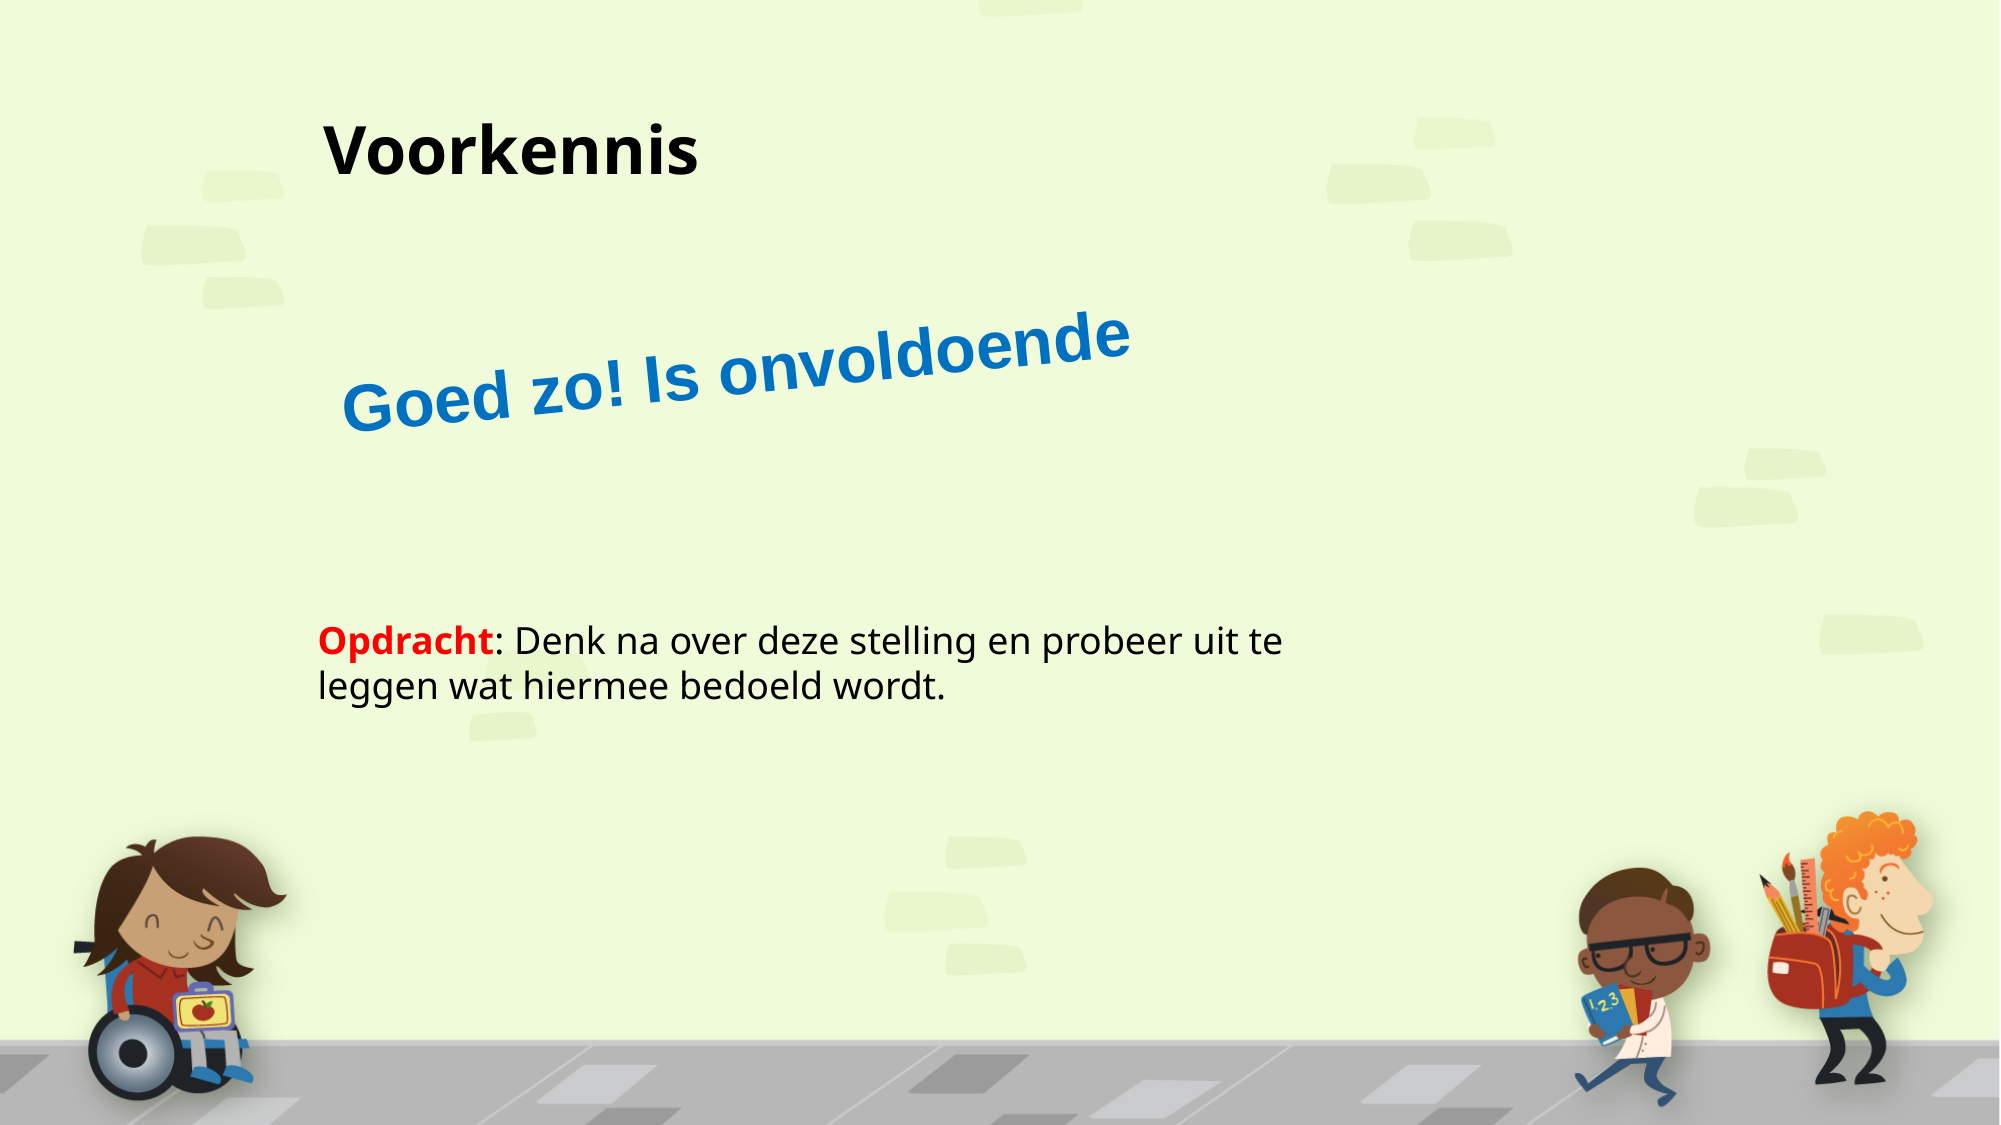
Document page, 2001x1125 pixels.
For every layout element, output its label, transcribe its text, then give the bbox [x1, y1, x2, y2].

picture [0, 0, 2000, 1125]
text_box Goed zo! Is onvoldoende [317, 148, 2000, 457]
text_box Voorkennis [308, 101, 1309, 196]
text_box Opdracht: Denk na over deze stelling en probeer uit te leggen wat hiermee bedoeld wordt. [303, 609, 1304, 805]
